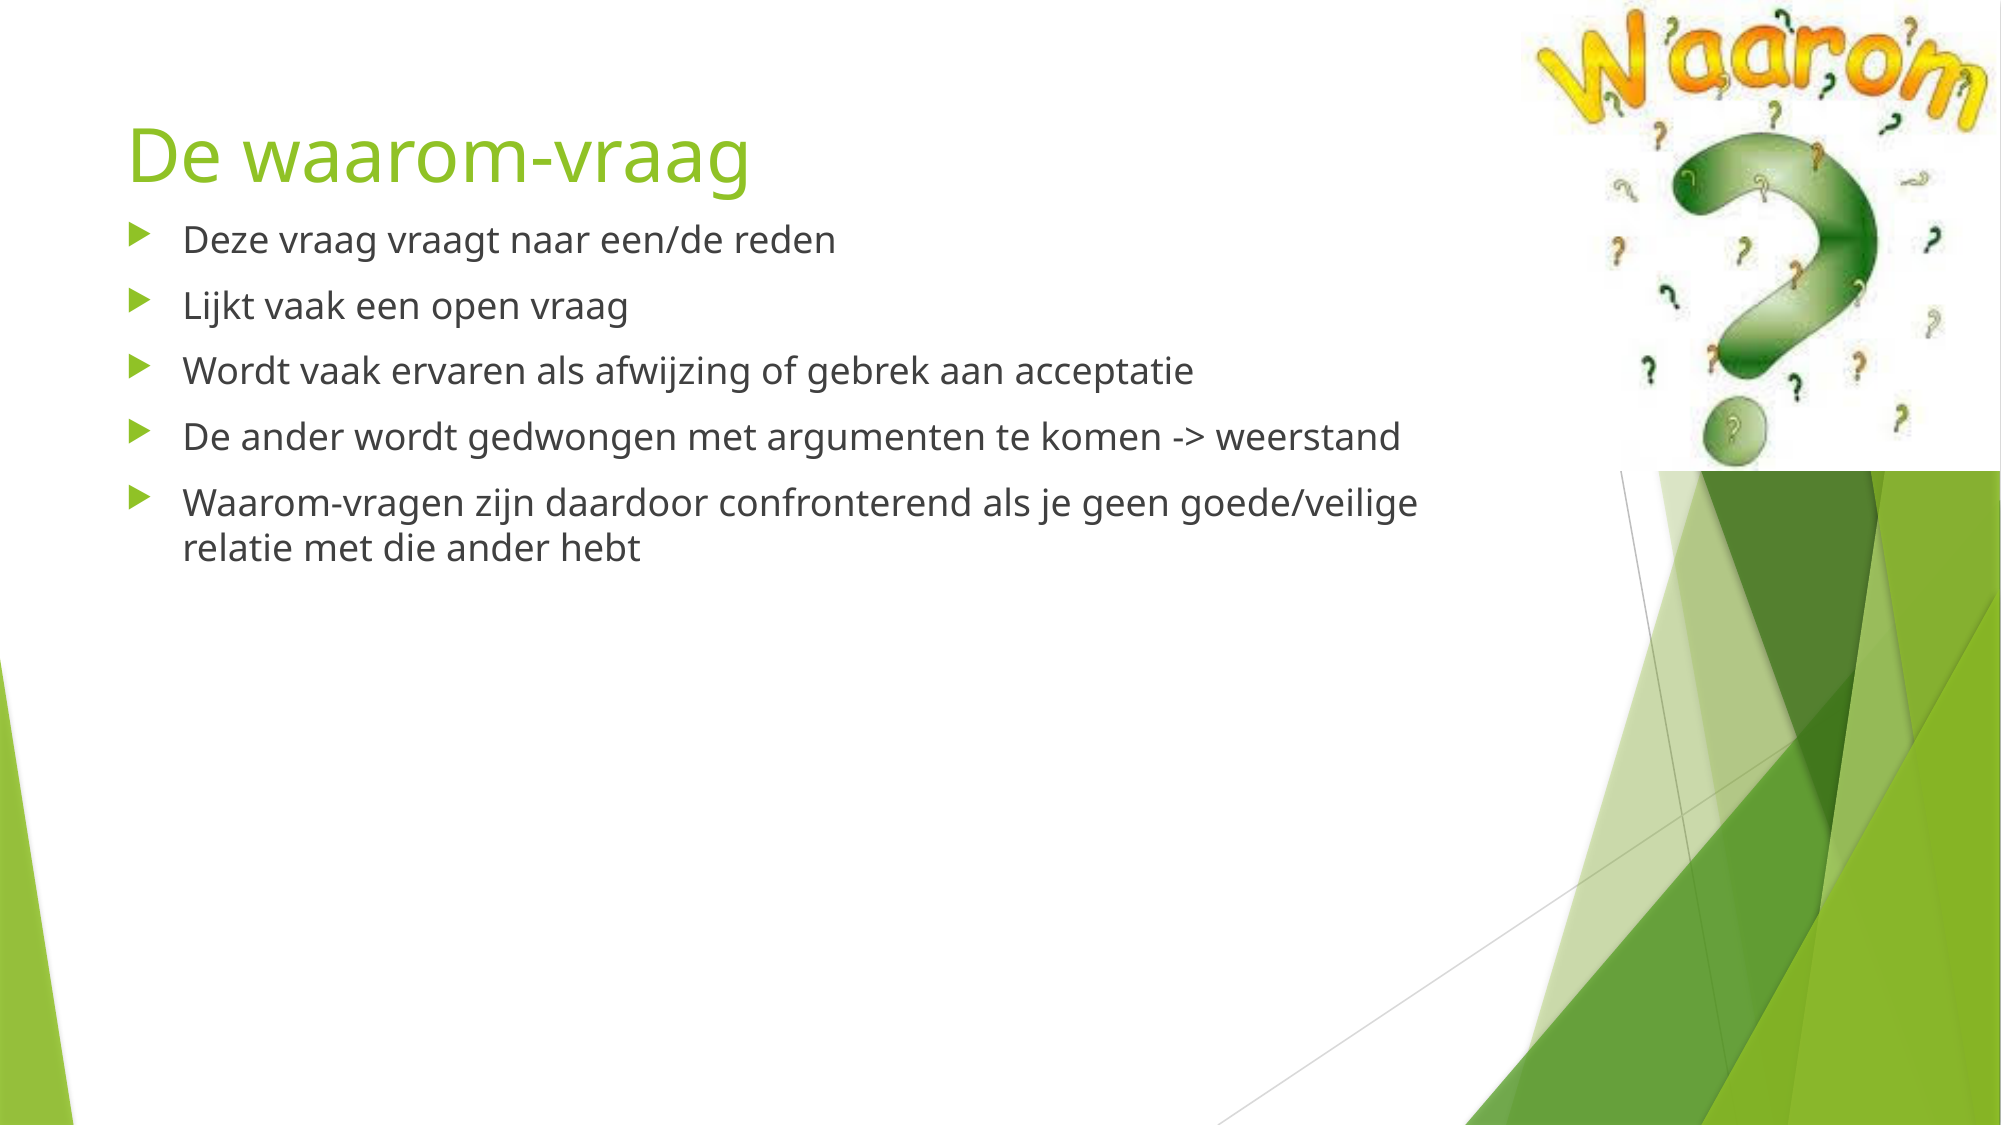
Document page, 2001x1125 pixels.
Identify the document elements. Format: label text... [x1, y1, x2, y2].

picture [1520, 0, 2000, 471]
list Deze vraag vraagt naar een/de reden Lijkt vaak een open vraag Wordt vaak ervaren als afwijzing of gebrek aan acceptatie De ander wordt gedwongen met argumenten te komen -> weerstand Waarom-vragen zijn daardoor confronterend als je geen goede/veilige relatie met die ander hebt [111, 208, 1522, 845]
title De waarom-vraag [111, 99, 1515, 208]
